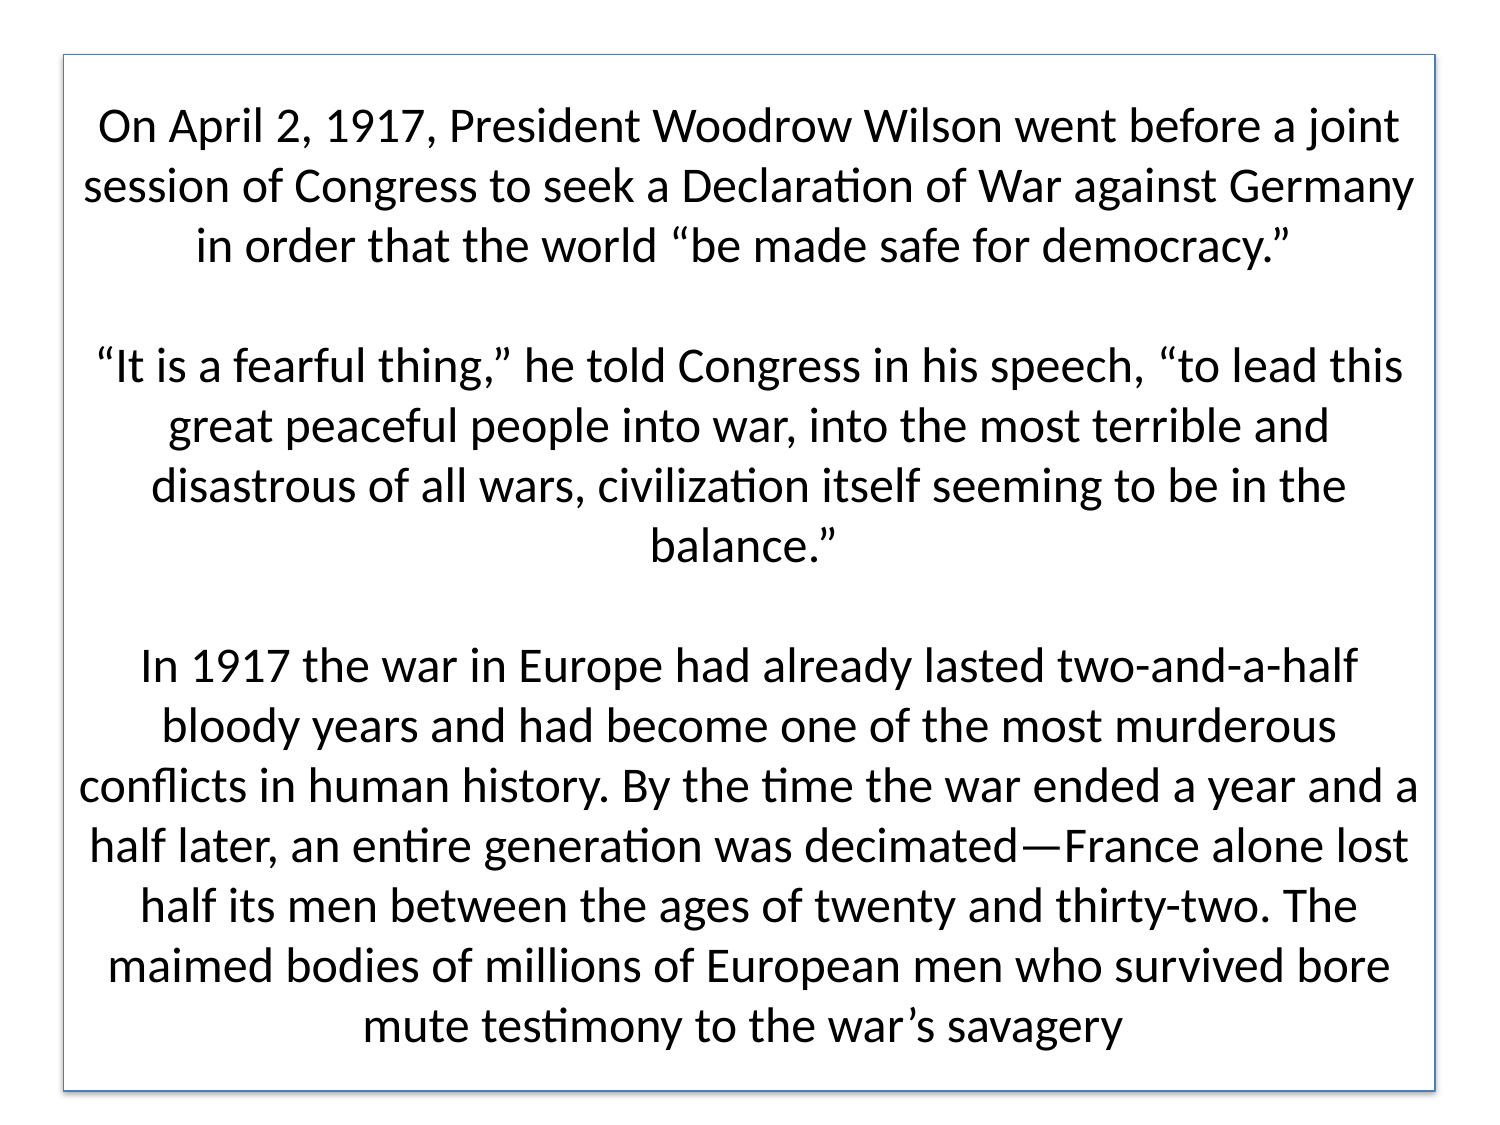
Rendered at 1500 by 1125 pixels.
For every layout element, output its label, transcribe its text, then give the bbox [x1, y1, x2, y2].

text_box On April 2, 1917, President Woodrow Wilson went before a joint session of Congress to seek a Declaration of War against Germany in order that the world “be made safe for democracy.” “It is a fearful thing,” he told Congress in his speech, “to lead this great peaceful people into war, into the most terrible and disastrous of all wars, civilization itself seeming to be in the balance.” In 1917 the war in Europe had already lasted two-and-a-half bloody years and had become one of the most murderous conflicts in human history. By the time the war ended a year and a half later, an entire generation was decimated—France alone lost half its men between the ages of twenty and thirty-two. The maimed bodies of millions of European men who survived bore mute testimony to the war’s savagery. [63, 54, 1436, 1092]
